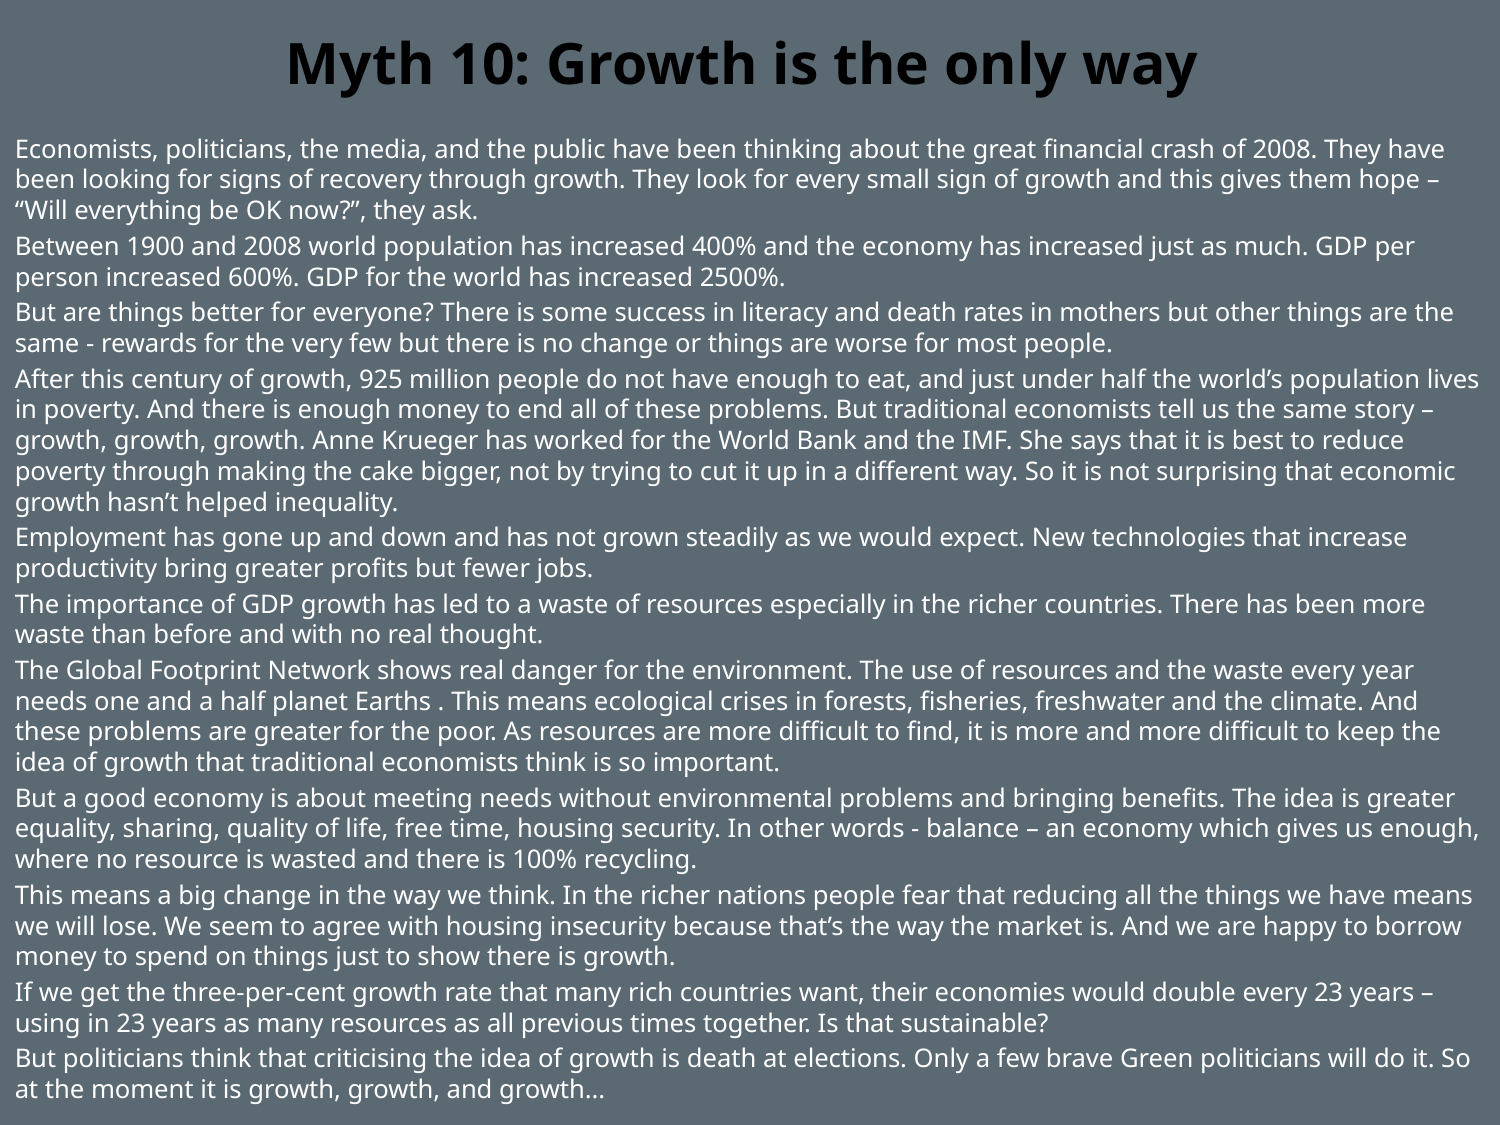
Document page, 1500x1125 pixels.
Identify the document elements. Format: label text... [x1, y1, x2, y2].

list Economists, politicians, the media, and the public have been thinking about the great financial crash of 2008. They have been looking for signs of recovery through growth. They look for every small sign of growth and this gives them hope – “Will everything be OK now?”, they ask. Between 1900 and 2008 world population has increased 400% and the economy has increased just as much. GDP per person increased 600%. GDP for the world has increased 2500%. But are things better for everyone? There is some success in literacy and death rates in mothers but other things are the same - rewards for the very few but there is no change or things are worse for most people. After this century of growth, 925 million people do not have enough to eat, and just under half the world’s population lives in poverty. And there is enough money to end all of these problems. But traditional economists tell us the same story – growth, growth, growth. Anne Krueger has worked for the World Bank and the IMF. She says that it is best to reduce poverty through making the cake bigger, not by trying to cut it up in a different way. So it is not surprising that economic growth hasn’t helped inequality. Employment has gone up and down and has not grown steadily as we would expect. New technologies that increase productivity bring greater profits but fewer jobs. The importance of GDP growth has led to a waste of resources especially in the richer countries. There has been more waste than before and with no real thought. The Global Footprint Network shows real danger for the environment. The use of resources and the waste every year needs one and a half planet Earths . This means ecological crises in forests, fisheries, freshwater and the climate. And these problems are greater for the poor. As resources are more difficult to find, it is more and more difficult to keep the idea of growth that traditional economists think is so important. But a good economy is about meeting needs without environmental problems and bringing benefits. The idea is greater equality, sharing, quality of life, free time, housing security. In other words - balance – an economy which gives us enough, where no resource is wasted and there is 100% recycling. This means a big change in the way we think. In the richer nations people fear that reducing all the things we have means we will lose. We seem to agree with housing insecurity because that’s the way the market is. And we are happy to borrow money to spend on things just to show there is growth. If we get the three-per-cent growth rate that many rich countries want, their economies would double every 23 years – using in 23 years as many resources as all previous times together. Is that sustainable? But politicians think that criticising the idea of growth is death at elections. Only a few brave Green politicians will do it. So at the moment it is growth, growth, and growth... [0, 125, 1500, 1125]
title Myth 10: Growth is the only way [75, 19, 1425, 125]
